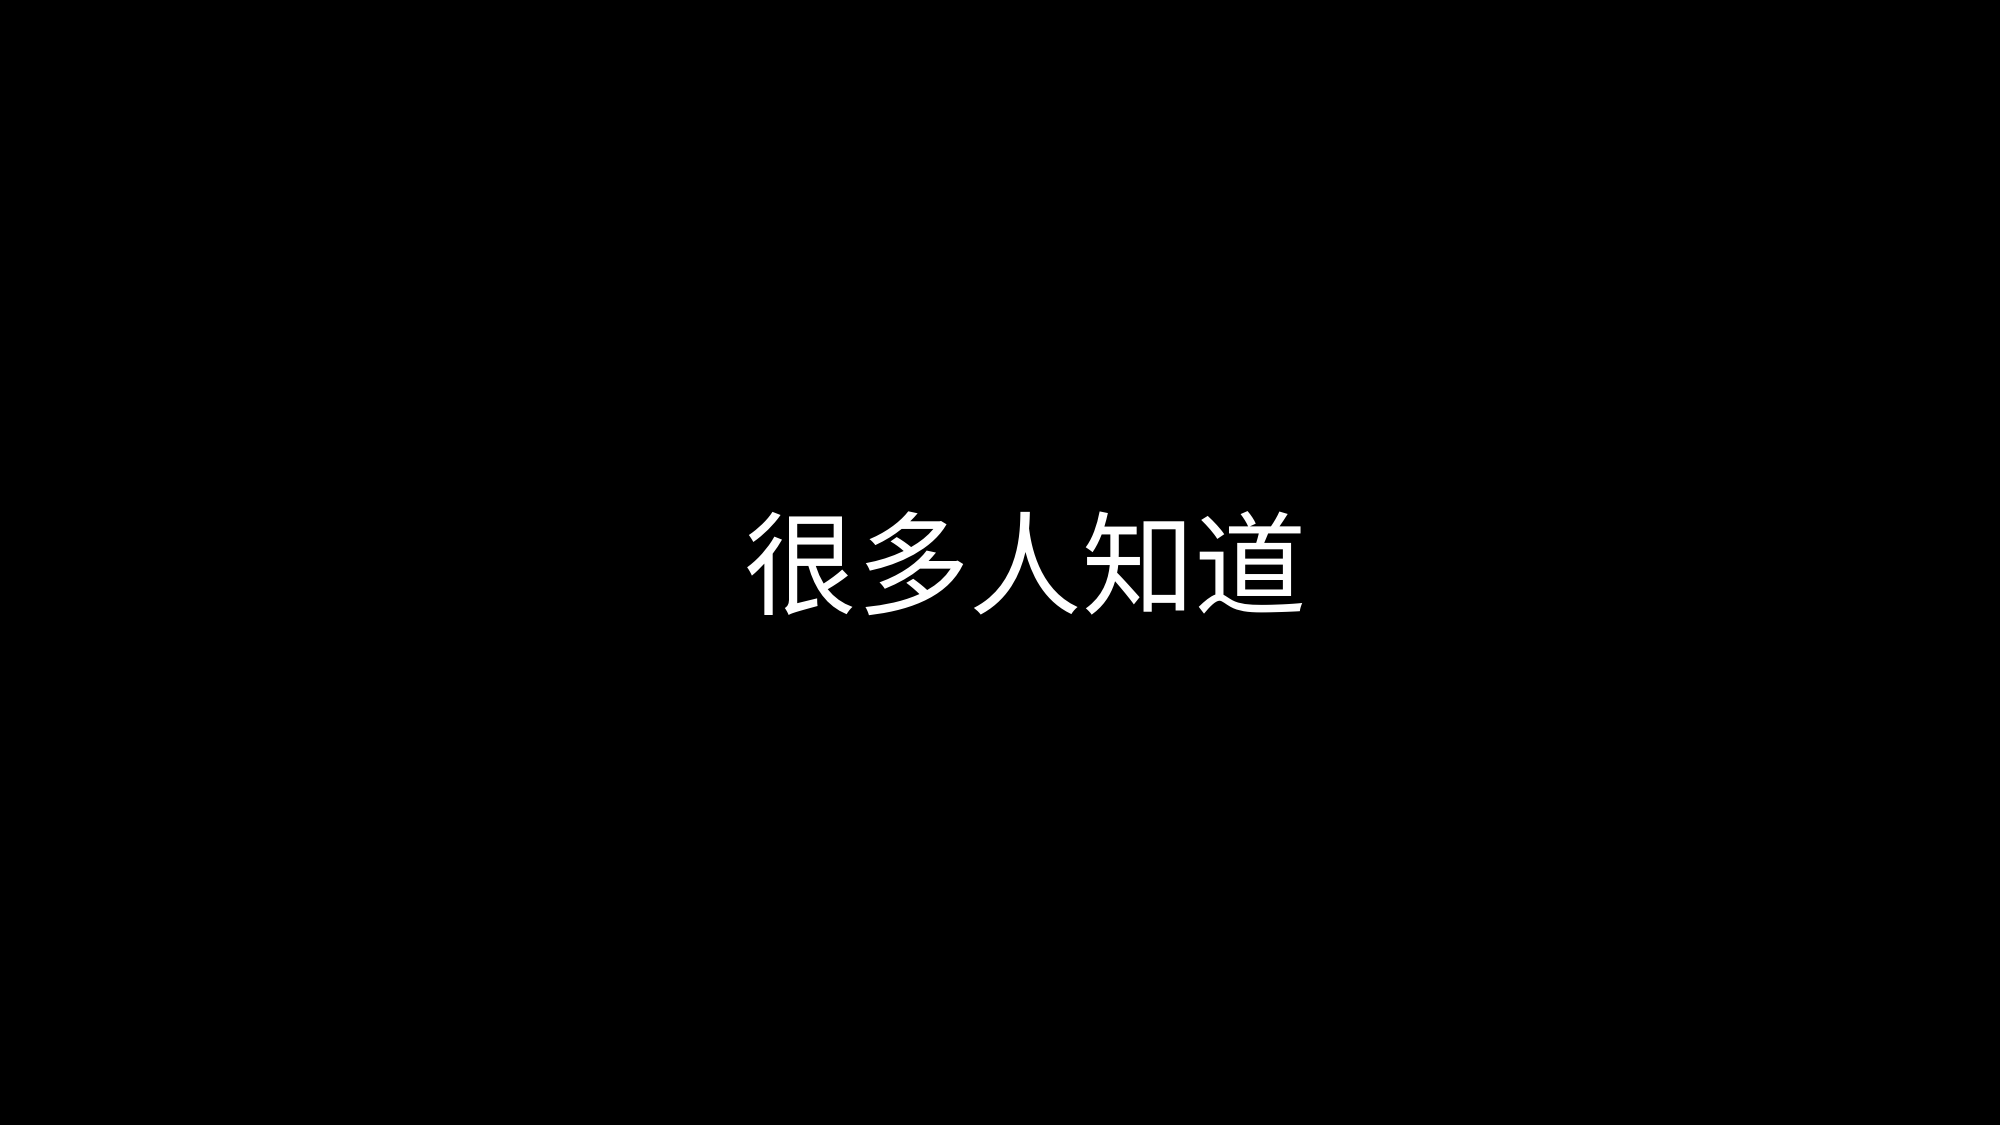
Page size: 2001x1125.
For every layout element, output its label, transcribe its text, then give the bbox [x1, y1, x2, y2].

text_box 很多人知道 [500, 486, 1500, 637]
